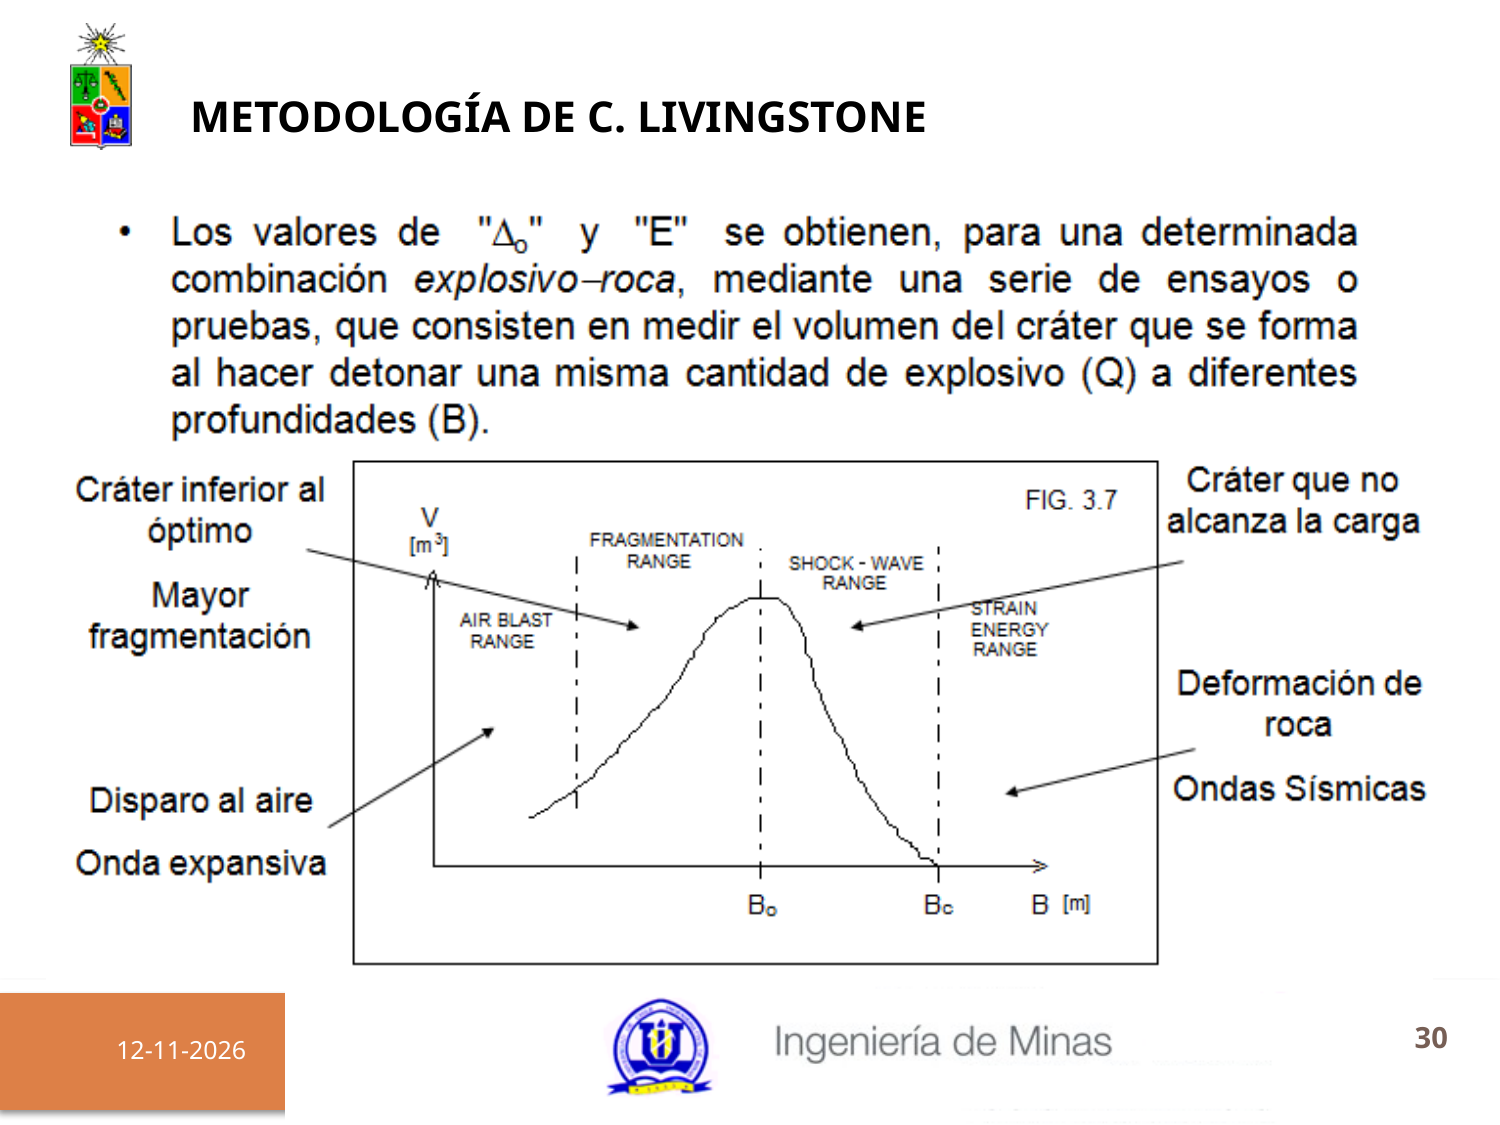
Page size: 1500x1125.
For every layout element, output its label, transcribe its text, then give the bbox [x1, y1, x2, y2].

picture [46, 198, 1500, 1125]
picture [69, 23, 132, 151]
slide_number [12, 995, 279, 1108]
text_box Metodología de c. livingstone [175, 81, 1266, 148]
